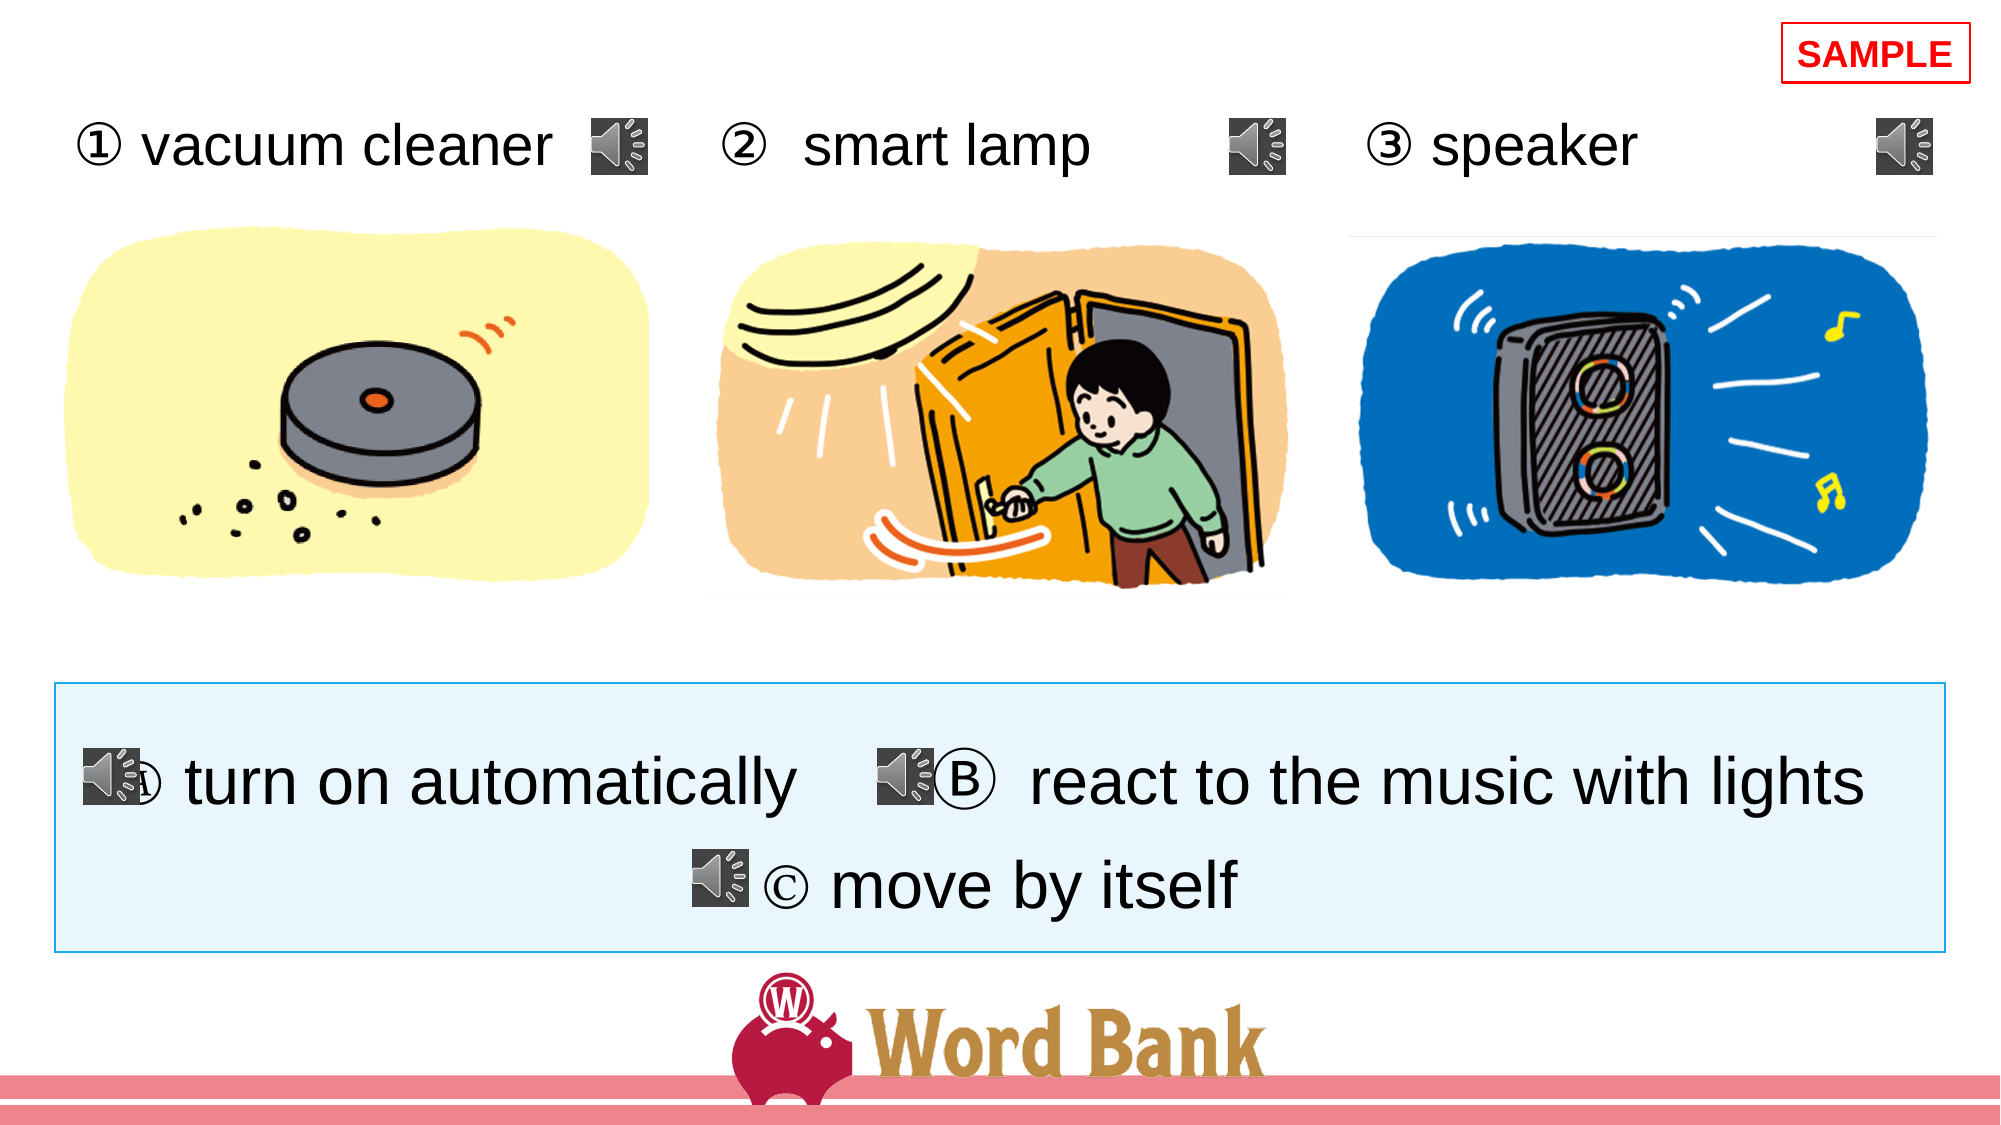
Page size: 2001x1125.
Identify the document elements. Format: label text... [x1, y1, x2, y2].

list ① vacuum cleaner [58, 87, 649, 206]
text_box SAMPLE [1782, 22, 1971, 83]
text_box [589, 117, 649, 177]
picture [863, 1000, 1270, 1080]
picture [1348, 209, 1939, 594]
picture [703, 209, 1294, 594]
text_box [1875, 117, 1935, 177]
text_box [875, 747, 936, 807]
picture [730, 970, 853, 1106]
list ② smart lamp [703, 87, 1294, 206]
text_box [81, 747, 141, 807]
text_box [1227, 117, 1287, 177]
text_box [690, 848, 750, 908]
list Ⓐ turn on automatically Ⓑ react to the music with lights Ⓒ move by itself [89, 699, 1911, 936]
list ③ speaker [1348, 87, 1939, 206]
picture [58, 209, 649, 594]
